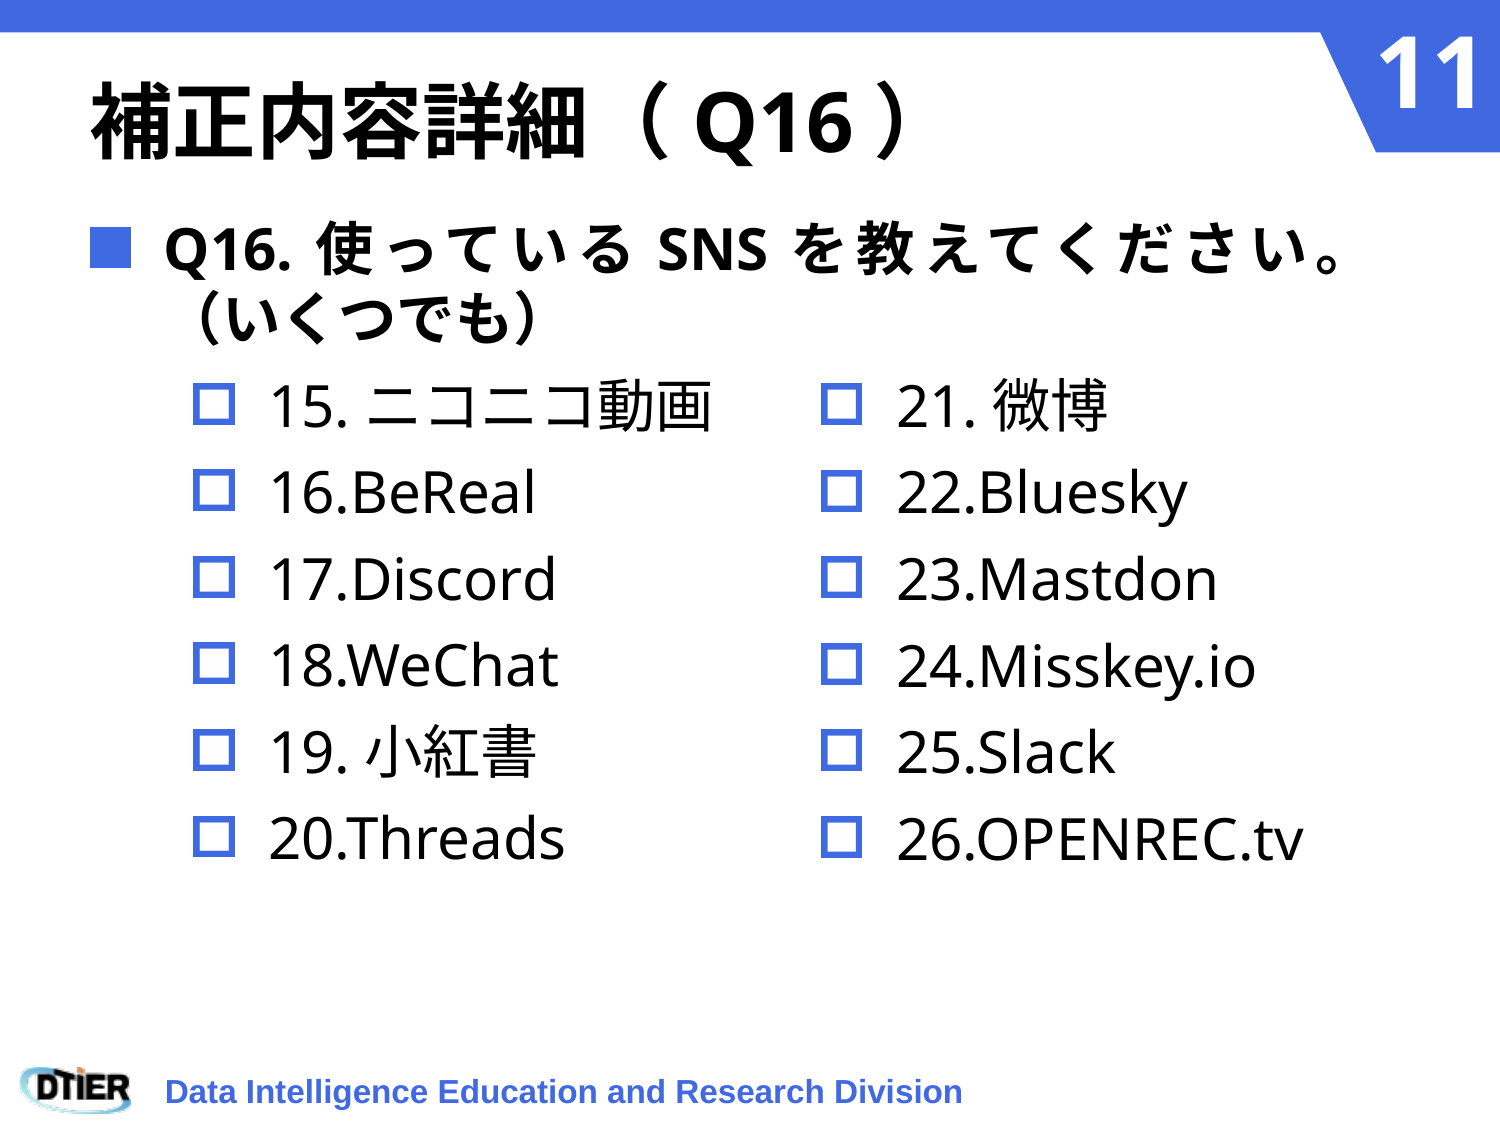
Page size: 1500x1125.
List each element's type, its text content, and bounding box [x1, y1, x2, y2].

picture [193, 642, 235, 684]
title 補正内容詳細（Q16） [75, 59, 1397, 180]
picture [193, 469, 235, 511]
picture [193, 816, 235, 857]
picture [193, 556, 235, 598]
text_box 21.微博 22.Bluesky 23.Mastdon 24.Misskey.io 25.Slack 26.OPENREC.tv [702, 361, 1397, 1000]
picture [821, 383, 862, 425]
picture [19, 1067, 131, 1114]
picture [193, 729, 235, 771]
picture [821, 643, 862, 685]
picture [821, 729, 862, 771]
picture [193, 383, 235, 425]
picture [821, 816, 862, 858]
picture [821, 470, 862, 512]
picture [90, 227, 131, 268]
picture [821, 556, 862, 598]
list Q16.使っているSNSを教えてください。 （いくつでも） 15.ニコニコ動画 16.BeReal 17.Discord 18.WeChat 19.小紅書 20.Threads [75, 205, 1397, 1038]
